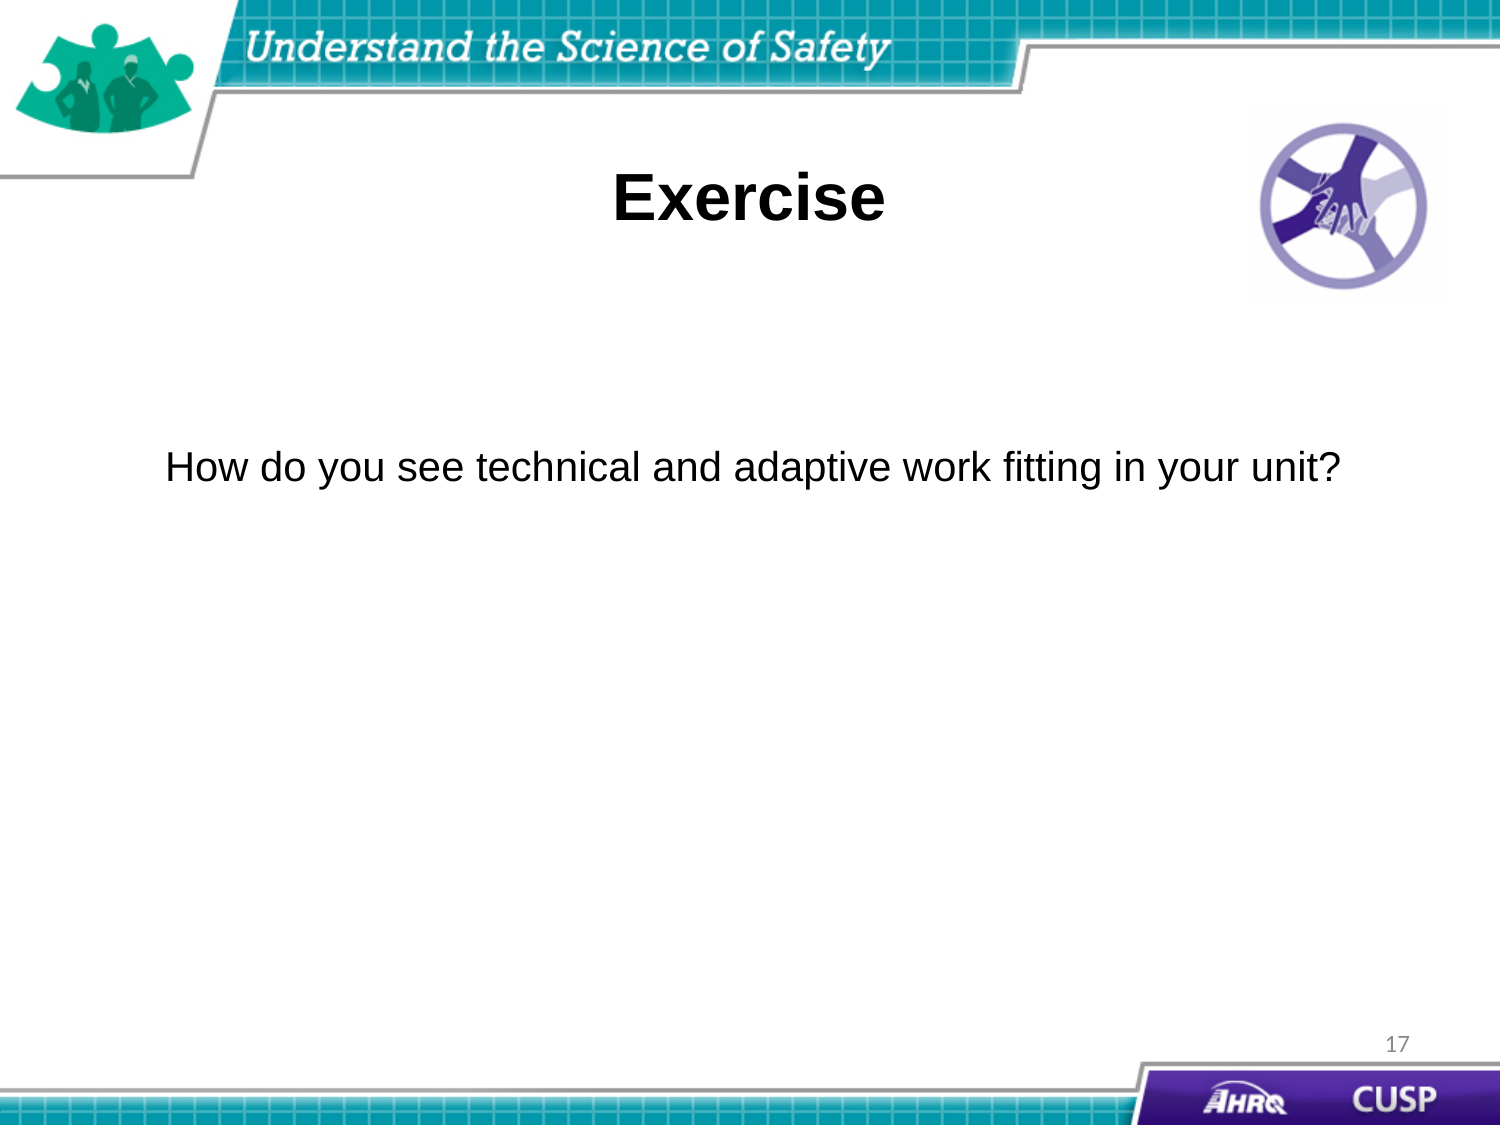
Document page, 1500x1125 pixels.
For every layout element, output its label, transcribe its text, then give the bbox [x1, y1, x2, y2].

title Exercise [75, 99, 1182, 288]
picture [0, 0, 1500, 1125]
slide_number 17 [1074, 1012, 1425, 1073]
list How do you see technical and adaptive work fitting in your unit? [150, 425, 1500, 1125]
